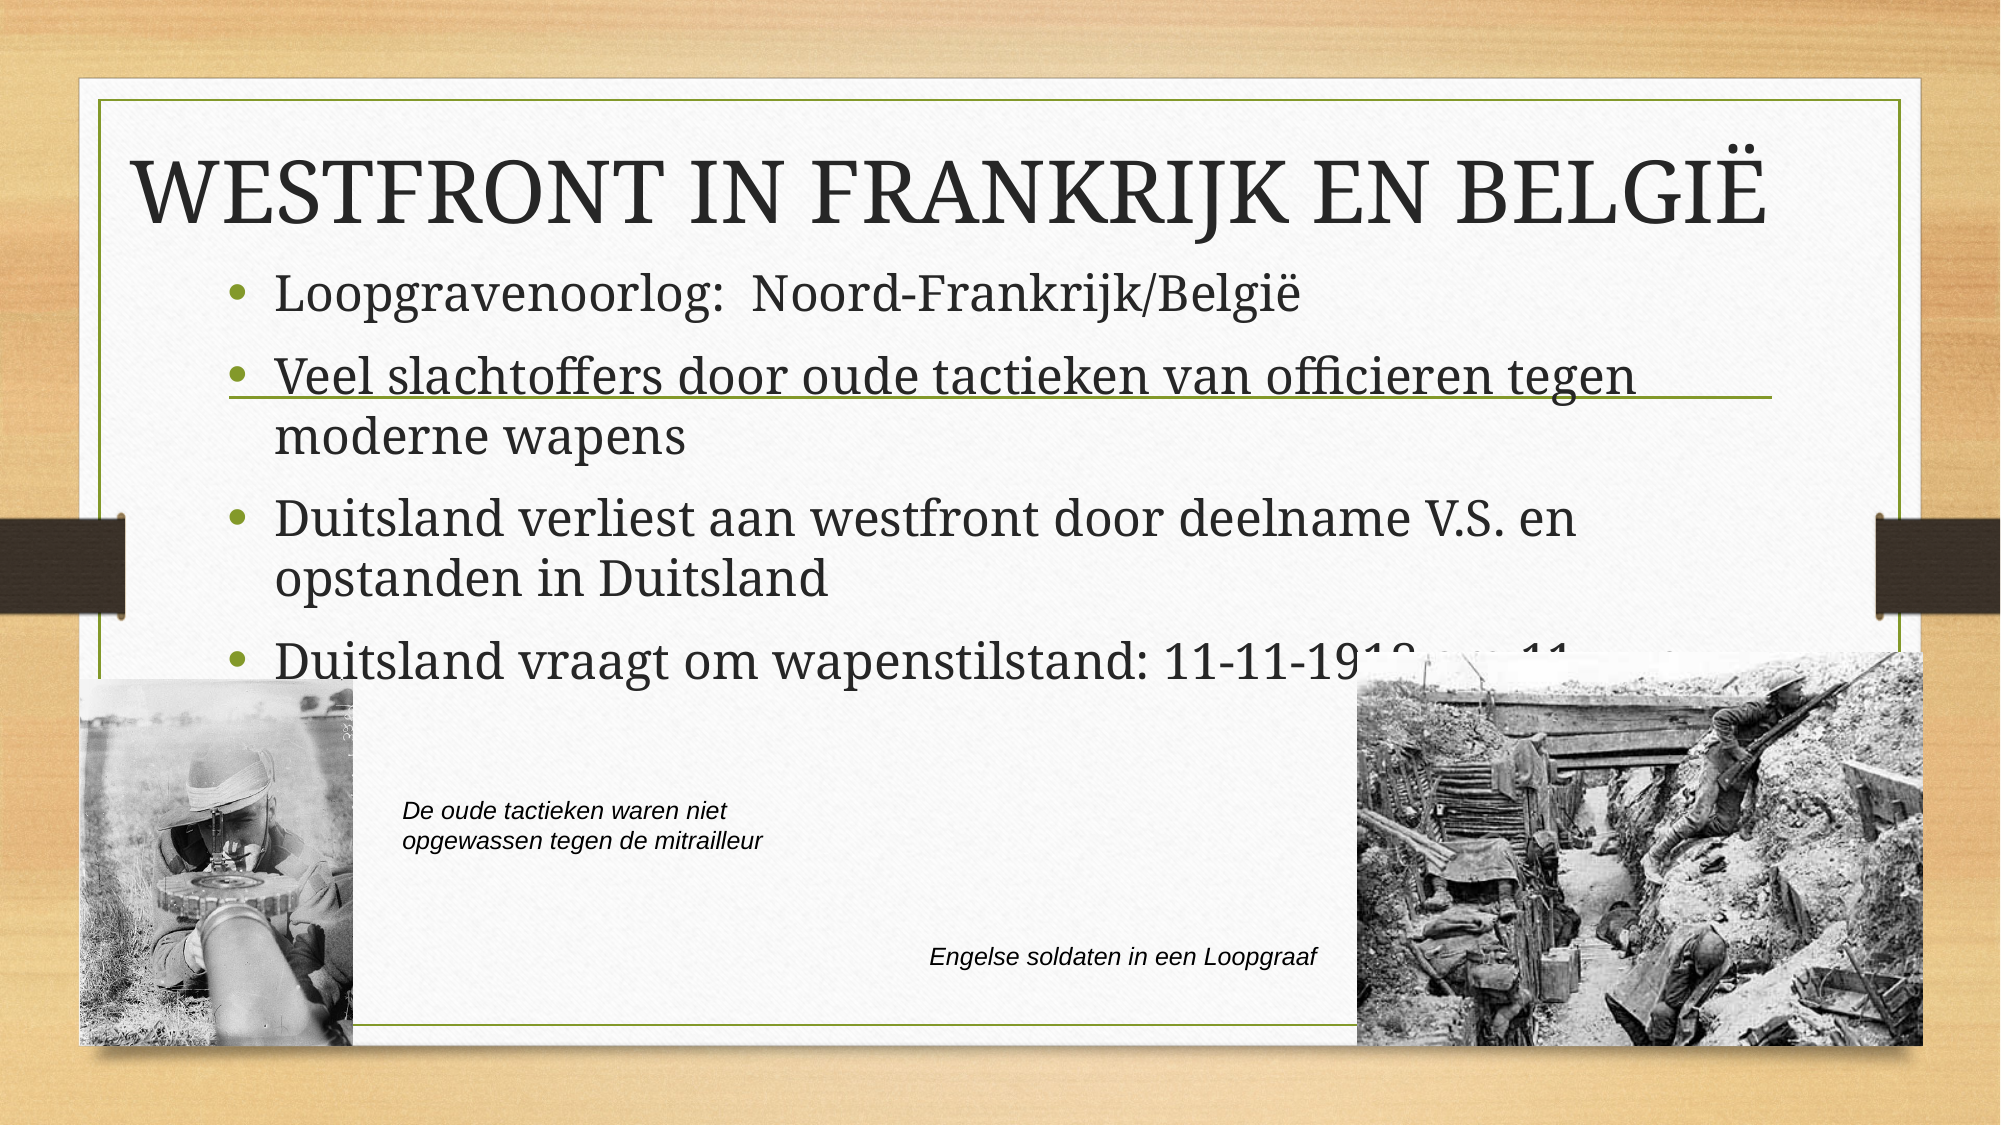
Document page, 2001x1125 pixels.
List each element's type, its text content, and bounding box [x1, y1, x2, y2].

picture [0, 0, 2001, 1125]
text_box Engelse soldaten in een Loopgraaf [856, 932, 1333, 978]
title WESTFRONT IN FRANKRIJK EN BELGIË [112, 122, 1788, 255]
text_box De oude tactieken waren niet opgewassen tegen de mitrailleur [387, 786, 793, 862]
list Loopgravenoorlog: Noord-Frankrijk/België Veel slachtoffers door oude tactieken van officieren tegen moderne wapens Duitsland verliest aan westfront door deelname V.S. en opstanden in Duitsland Duitsland vraagt om wapenstilstand: 11-11-1918 om 11 uur [212, 254, 1788, 890]
